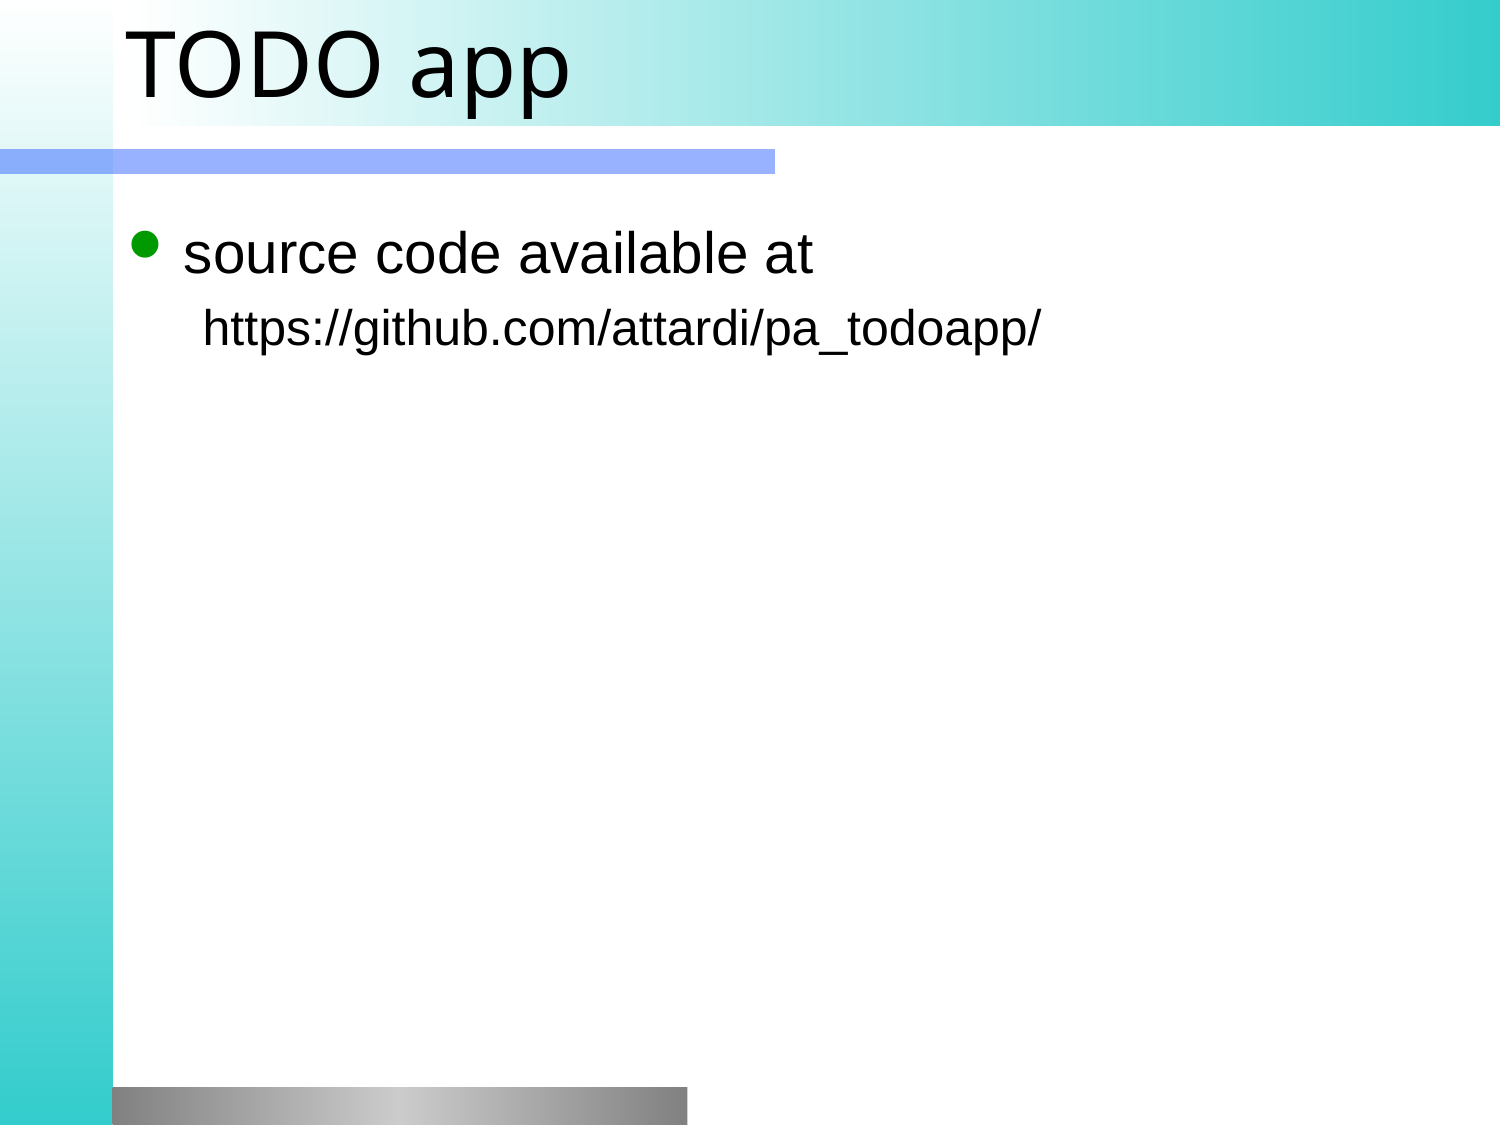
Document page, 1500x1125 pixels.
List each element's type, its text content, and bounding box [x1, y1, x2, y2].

list source code available at https://github.com/attardi/pa_todoapp/ [112, 207, 1388, 1073]
title TODO app [110, 0, 1424, 126]
